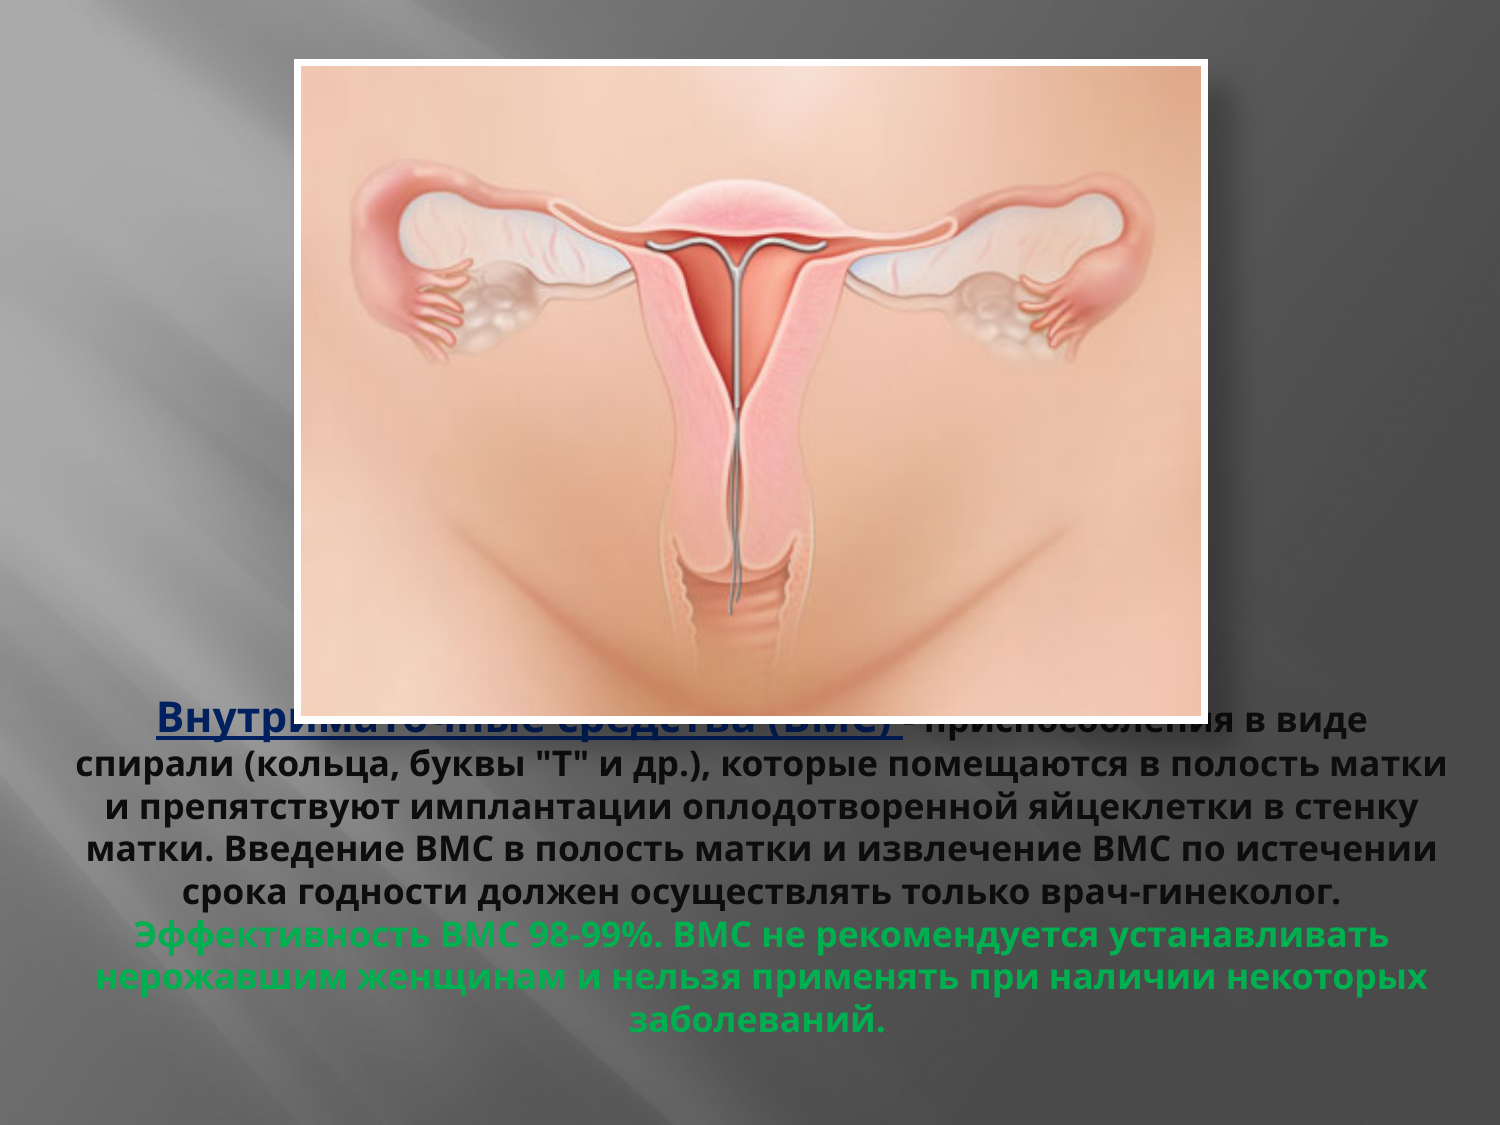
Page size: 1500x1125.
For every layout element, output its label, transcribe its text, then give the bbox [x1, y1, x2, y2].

title Внутриматочные средства (ВМС) - приспособления в виде спирали (кольца, буквы "Т" и др.), которые помещаются в полость матки и препятствуют имплантации оплодотворенной яйцеклетки в стенку матки. Введение ВМС в полость матки и извлечение ВМС по истечении срока годности должен осуществлять только врач-гинеколог. Эффективность ВМС 98-99%. ВМС не рекомендуется устанавливать нерожавшим женщинам и нельзя применять при наличии некоторых заболеваний. [64, 787, 1459, 1083]
picture [300, 66, 1202, 717]
